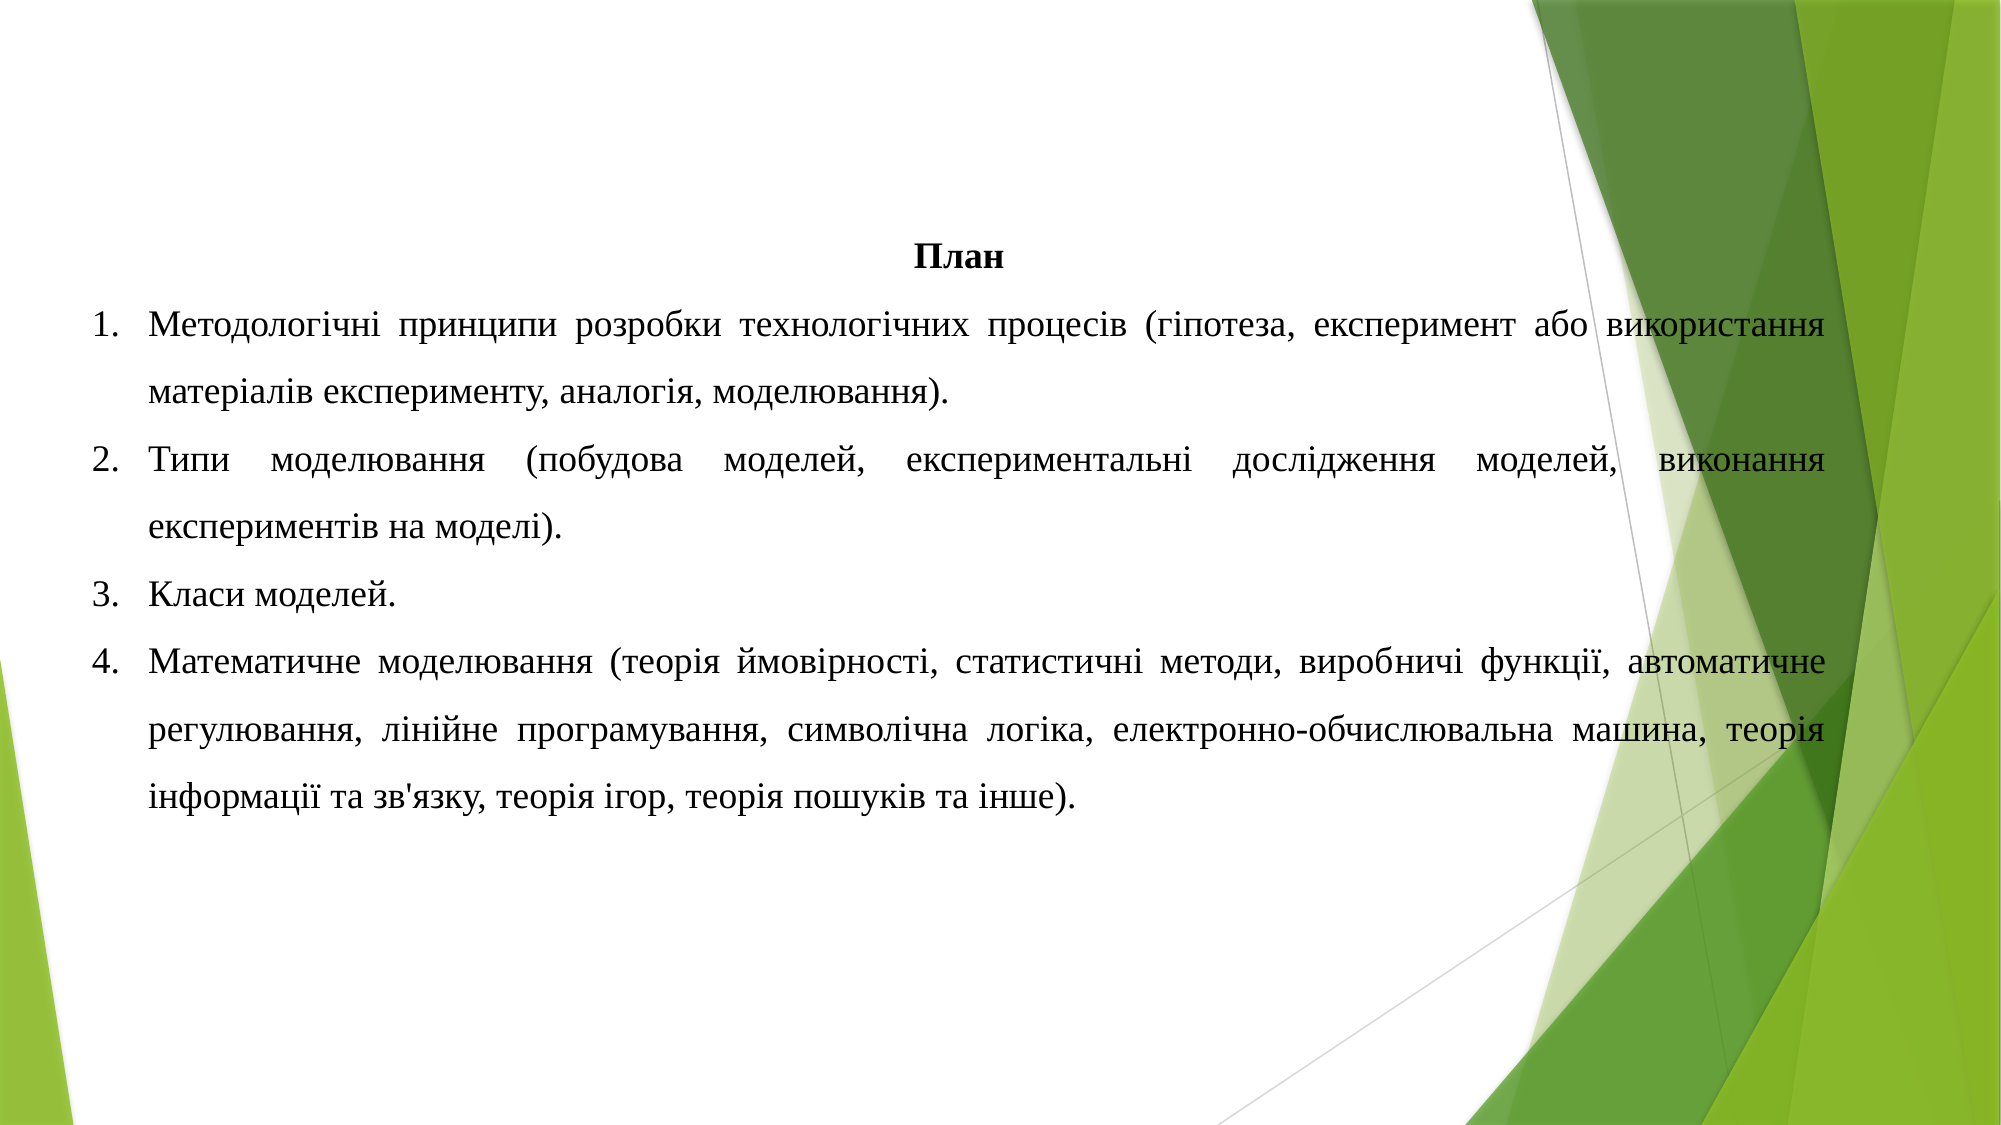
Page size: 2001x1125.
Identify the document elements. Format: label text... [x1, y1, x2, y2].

text_box План Методологічні принципи розробки технологічних процесів (гіпотеза, експеримент або використання матеріалів експерименту, аналогія, моделювання). Типи моделювання (побу­дова моделей, експериментальні дослідження моделей, виконання експериментів на моделі). Класи моделей. Математичне моделювання (теорія ймовірності, статистичні методи, вироб­ничі функції, автоматичне регулювання, лінійне програмування, символічна логіка, електронно-обчислювальна машина, теорія інформації та зв'язку, теорія ігор, теорія пошуків та інше). [77, 201, 1842, 824]
